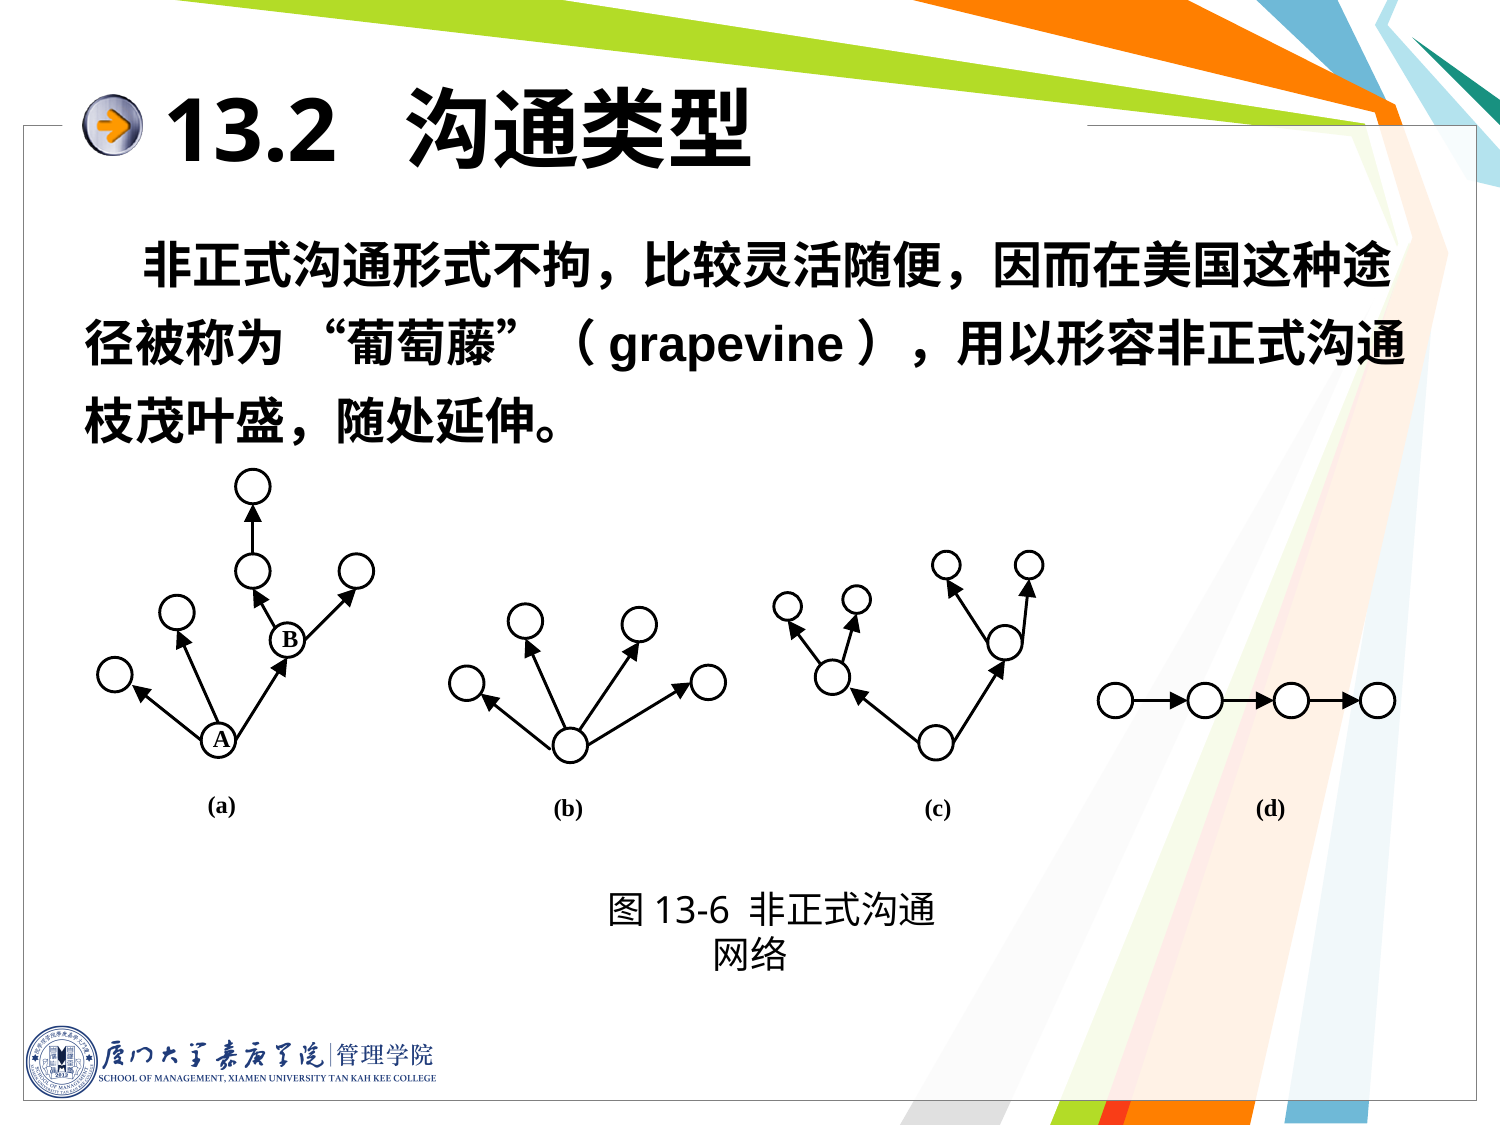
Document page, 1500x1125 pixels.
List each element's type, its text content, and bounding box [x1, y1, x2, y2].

text_box [0, 0, 1500, 75]
picture [82, 94, 143, 156]
text_box 非正式沟通形式不拘，比较灵活随便，因而在美国这种途径被称为 “葡萄藤”（grapevine），用以形容非正式沟通枝茂叶盛，随处延伸。 [70, 207, 1430, 457]
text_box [91, 456, 1407, 844]
title 13.2 沟通类型 [148, 32, 1182, 220]
text_box 图13-6 非正式沟通网络 [532, 900, 967, 961]
picture [24, 1024, 438, 1100]
